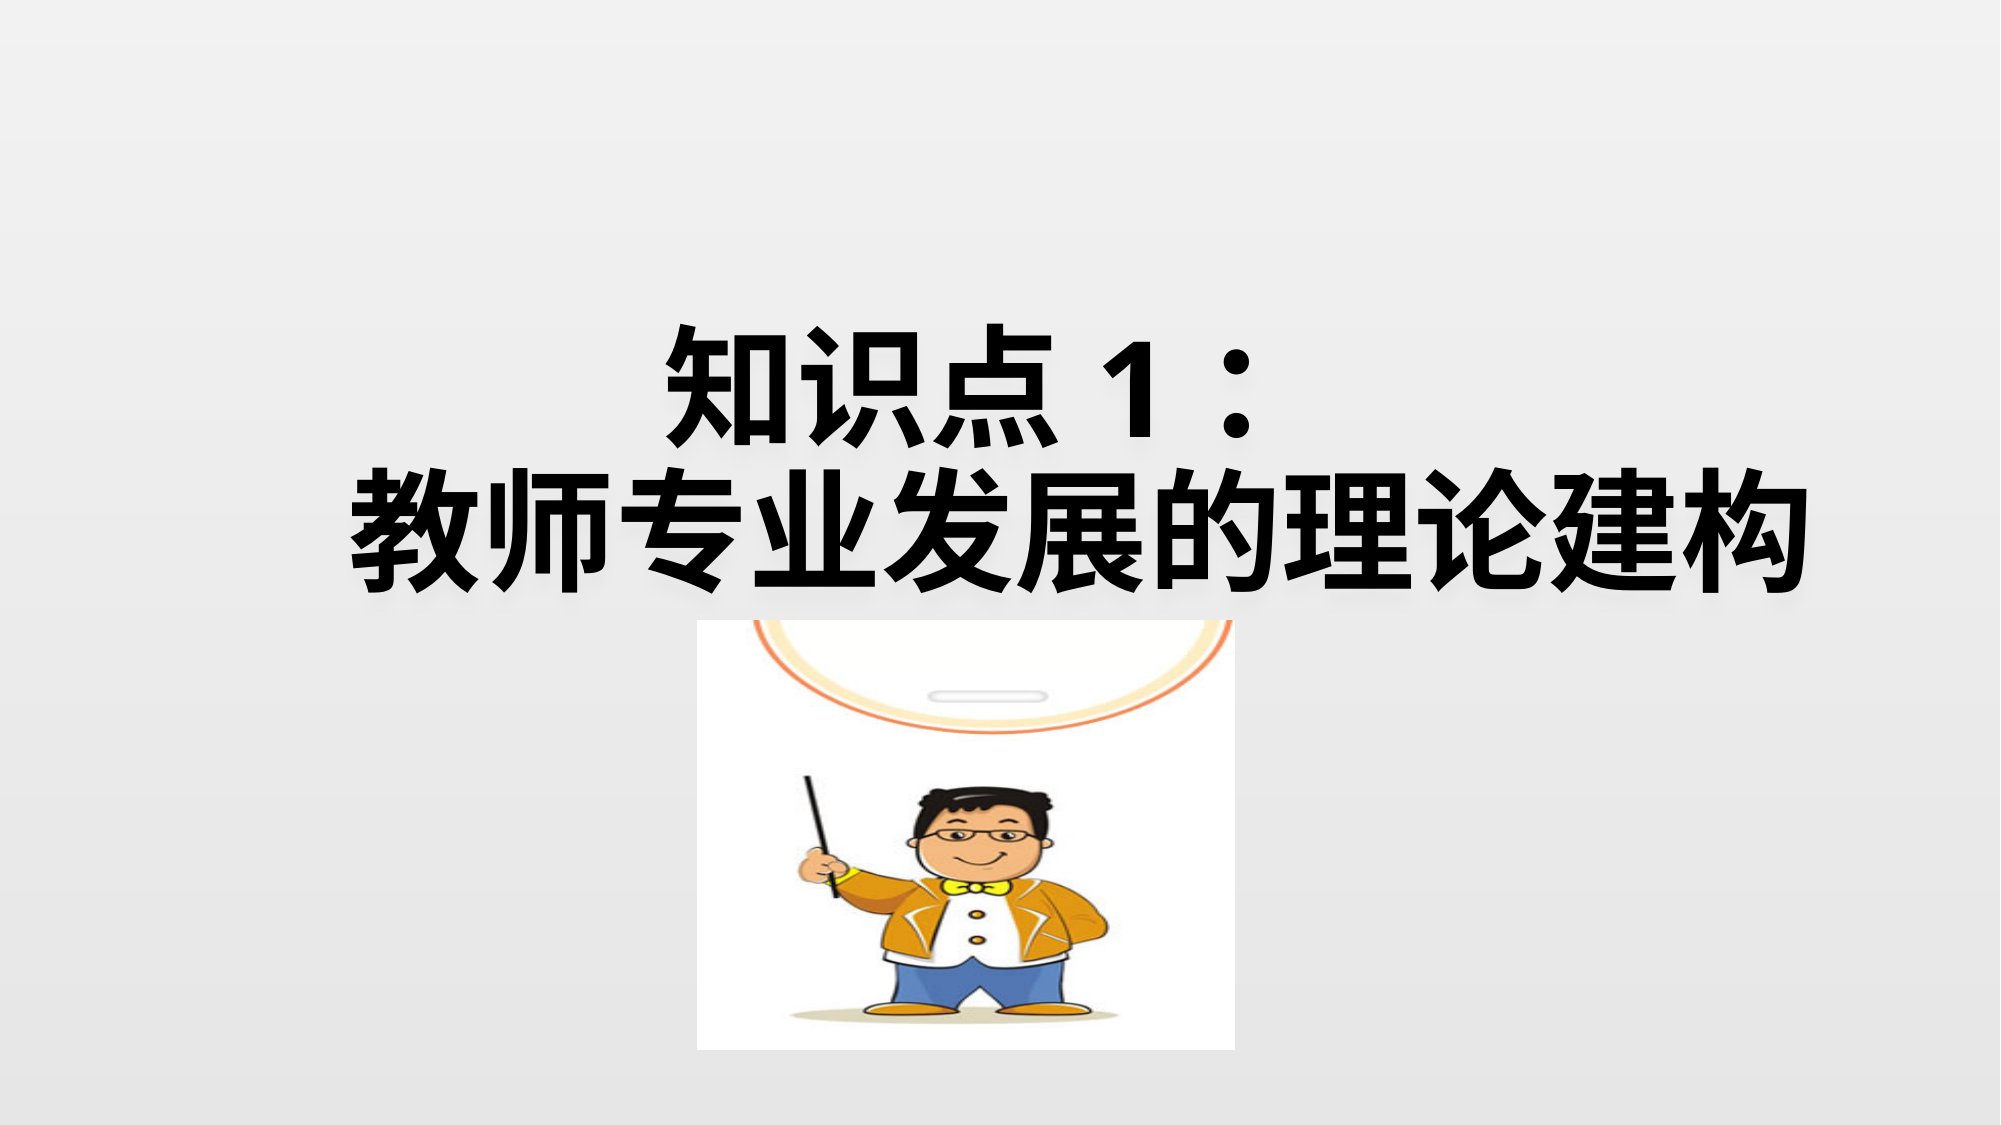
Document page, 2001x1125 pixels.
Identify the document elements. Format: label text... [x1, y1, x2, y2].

title 知识点1： 教师专业发展的理论建构 [54, 312, 1946, 621]
picture [697, 620, 1235, 1050]
